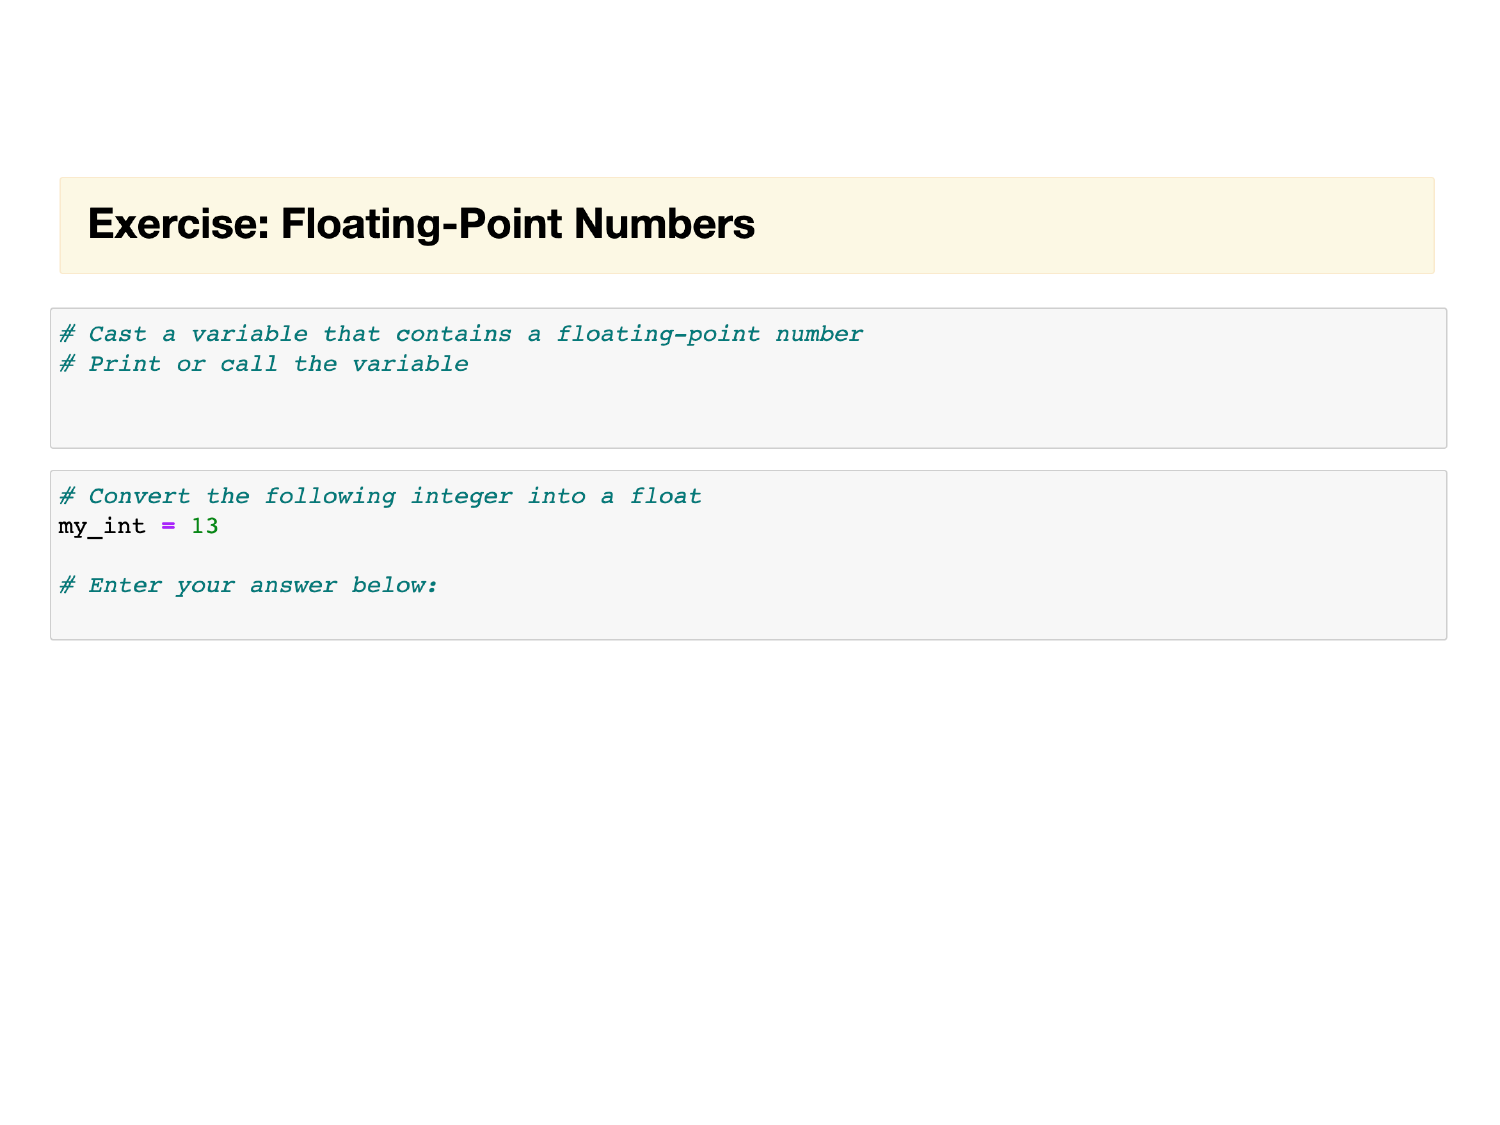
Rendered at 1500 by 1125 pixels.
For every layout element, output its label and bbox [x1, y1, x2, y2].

picture [41, 167, 1459, 647]
